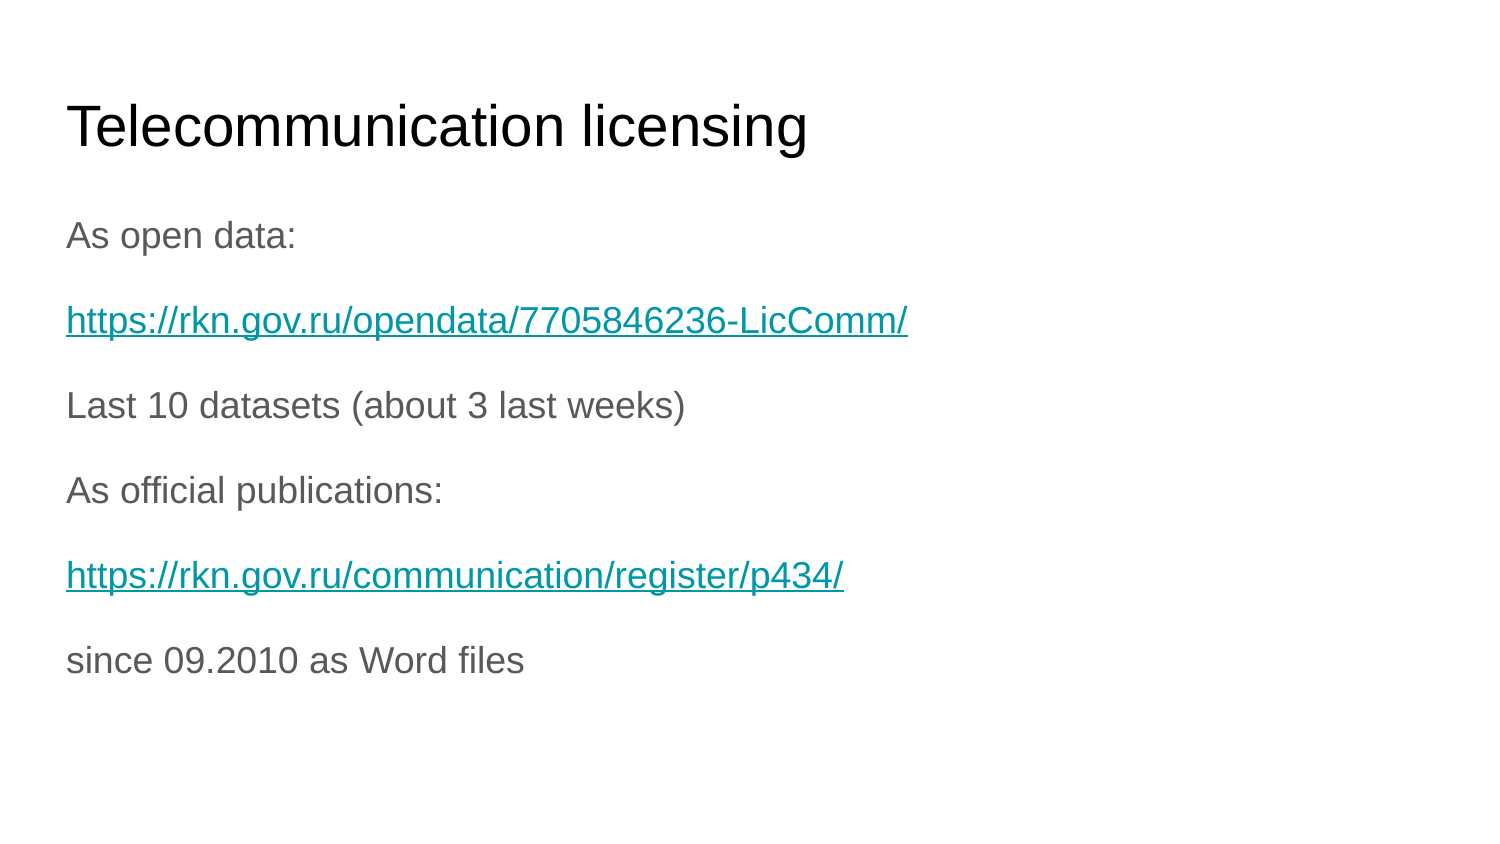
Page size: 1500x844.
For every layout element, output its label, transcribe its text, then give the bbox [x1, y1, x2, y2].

title Telecommunication licensing [51, 72, 1449, 167]
list As open data: https://rkn.gov.ru/opendata/7705846236-LicComm/ Last 10 datasets (about 3 last weeks) As official publications: https://rkn.gov.ru/communication/register/p434/ since 09.2010 as Word files [51, 189, 1449, 750]
